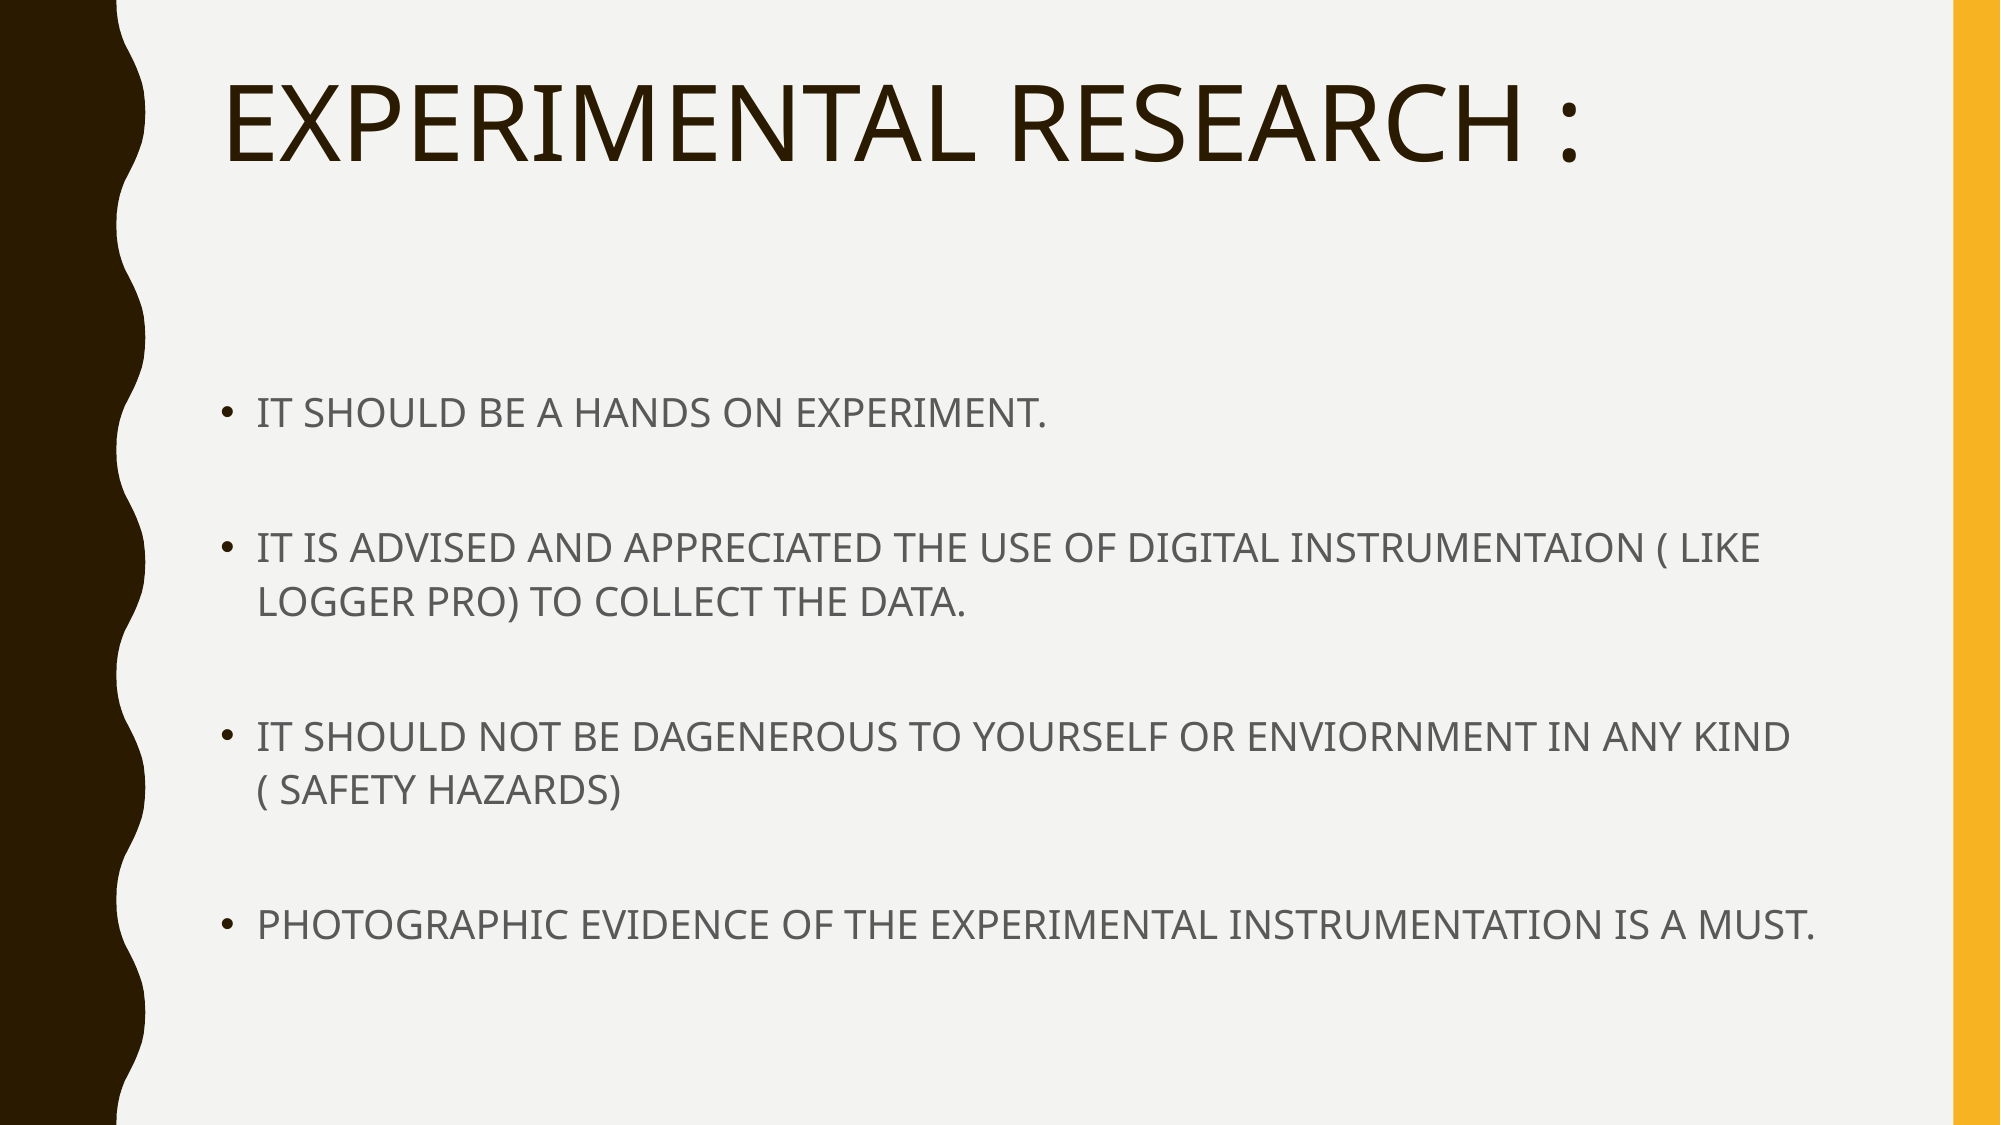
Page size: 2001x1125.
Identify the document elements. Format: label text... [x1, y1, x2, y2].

title EXPERIMENTAL RESEARCH : [205, 62, 1875, 308]
list IT SHOULD BE A HANDS ON EXPERIMENT. IT IS ADVISED AND APPRECIATED THE USE OF DIGITAL INSTRUMENTAION ( LIKE LOGGER PRO) TO COLLECT THE DATA. IT SHOULD NOT BE DAGENEROUS TO YOURSELF OR ENVIORNMENT IN ANY KIND ( SAFETY HAZARDS) PHOTOGRAPHIC EVIDENCE OF THE EXPERIMENTAL INSTRUMENTATION IS A MUST. [205, 375, 1875, 965]
